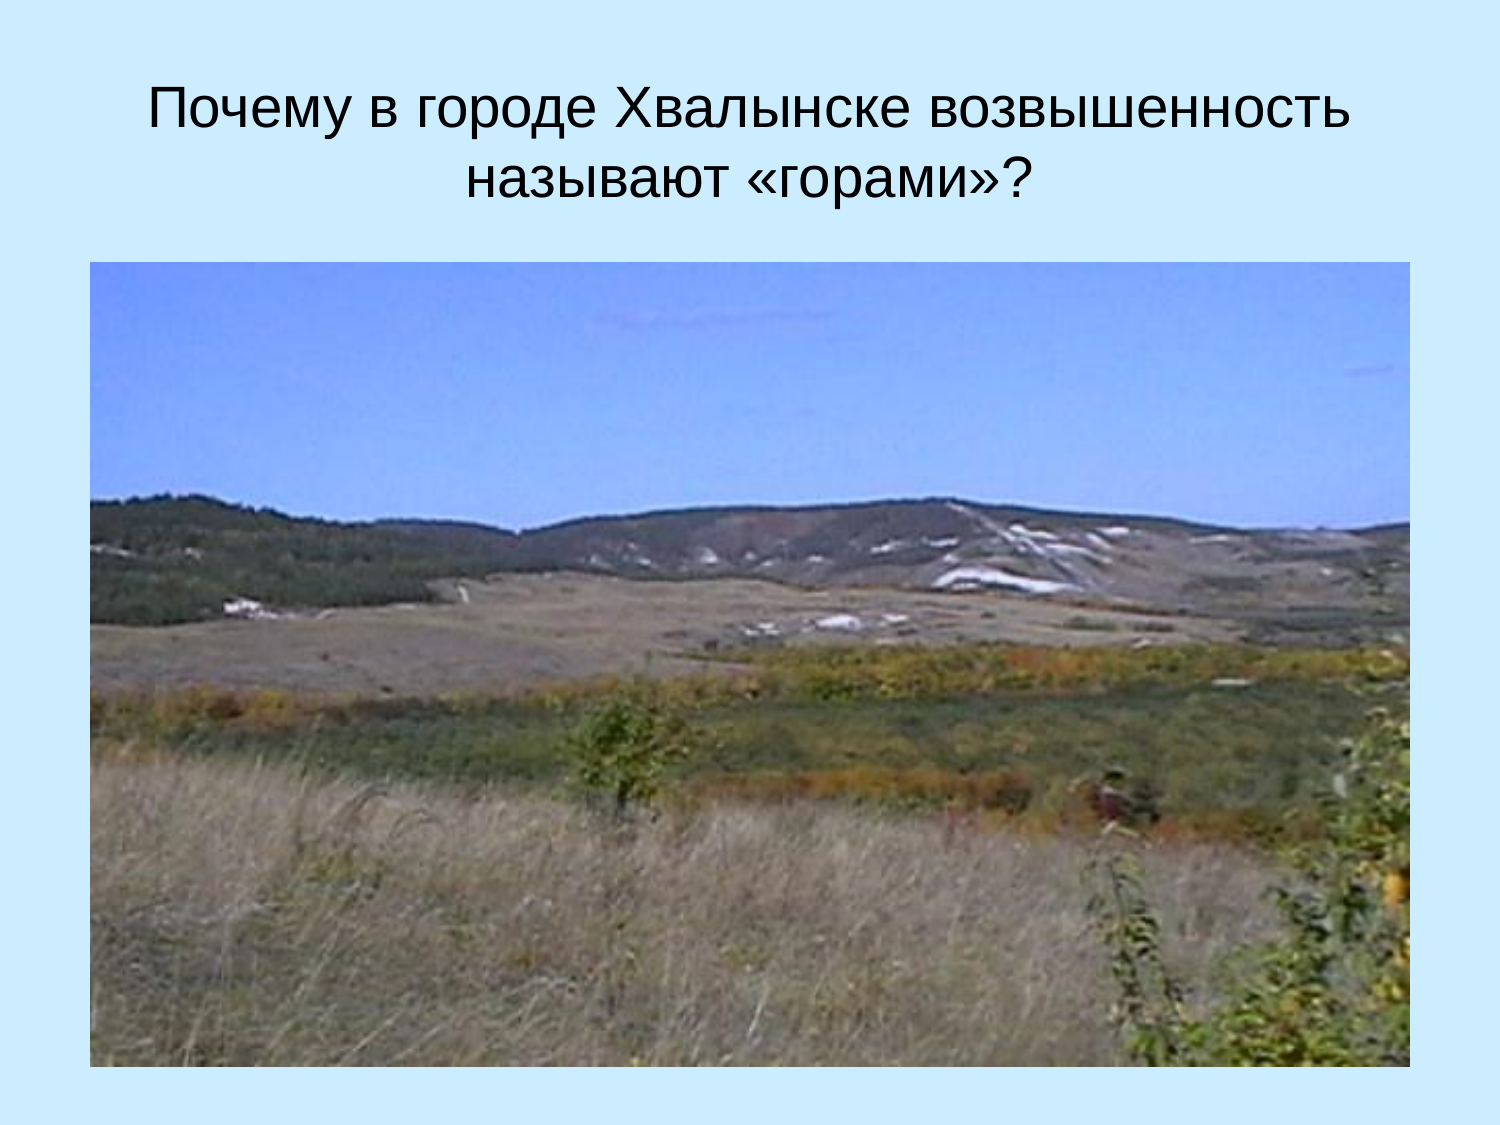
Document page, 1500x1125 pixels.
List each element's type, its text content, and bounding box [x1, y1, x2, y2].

title Почему в городе Хвалынске возвышенность называют «горами»? [74, 44, 1426, 233]
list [89, 262, 1411, 1067]
